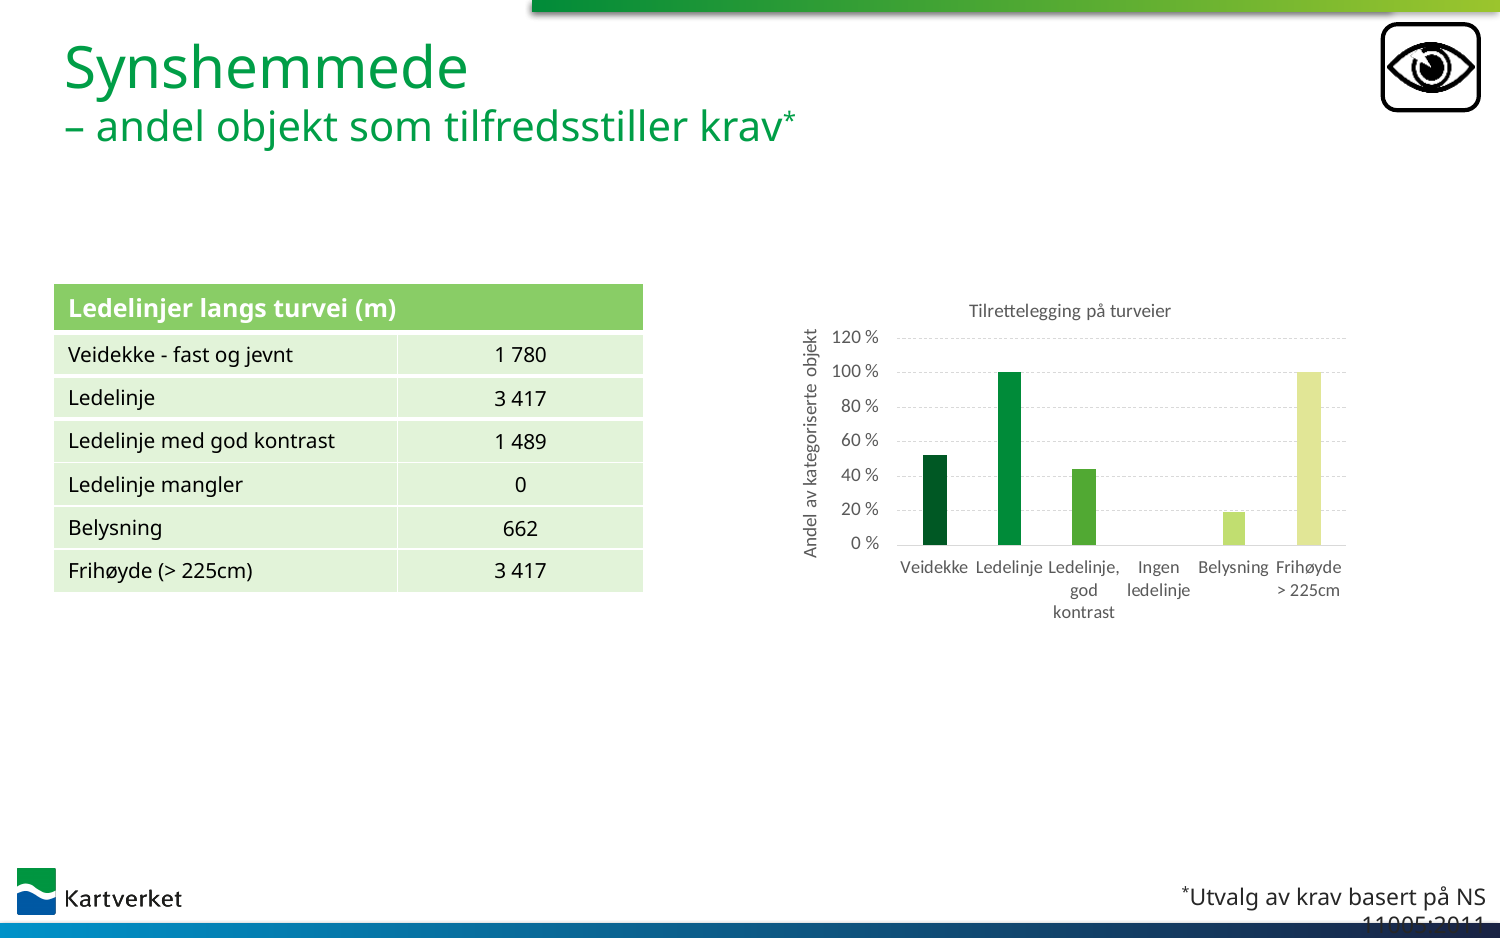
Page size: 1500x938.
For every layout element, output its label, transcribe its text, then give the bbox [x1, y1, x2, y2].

table_cell 662 [398, 507, 643, 548]
table_cell 1 780 [398, 335, 643, 374]
table_cell Belysning [54, 507, 397, 548]
table_cell 0 [398, 463, 643, 505]
table_cell 3 417 [398, 550, 643, 592]
text_box *Utvalg av krav basert på NS 11005:2011 [1068, 873, 1500, 938]
table_cell Ledelinje mangler [54, 463, 397, 505]
text_box Synshemmede – andel objekt som tilfredsstiller krav* [49, 24, 1431, 158]
table_cell Ledelinje [54, 378, 397, 417]
table_cell 3 417 [398, 378, 643, 417]
table_cell Ledelinje med god kontrast [54, 421, 397, 462]
table_cell Veidekke - fast og jevnt [54, 335, 397, 374]
table_cell Frihøyde (> 225cm) [54, 550, 397, 592]
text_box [1382, 24, 1480, 111]
table_cell 1 489 [398, 421, 643, 462]
picture [791, 291, 1349, 630]
table_header Ledelinjer langs turvei (m) [54, 284, 643, 330]
